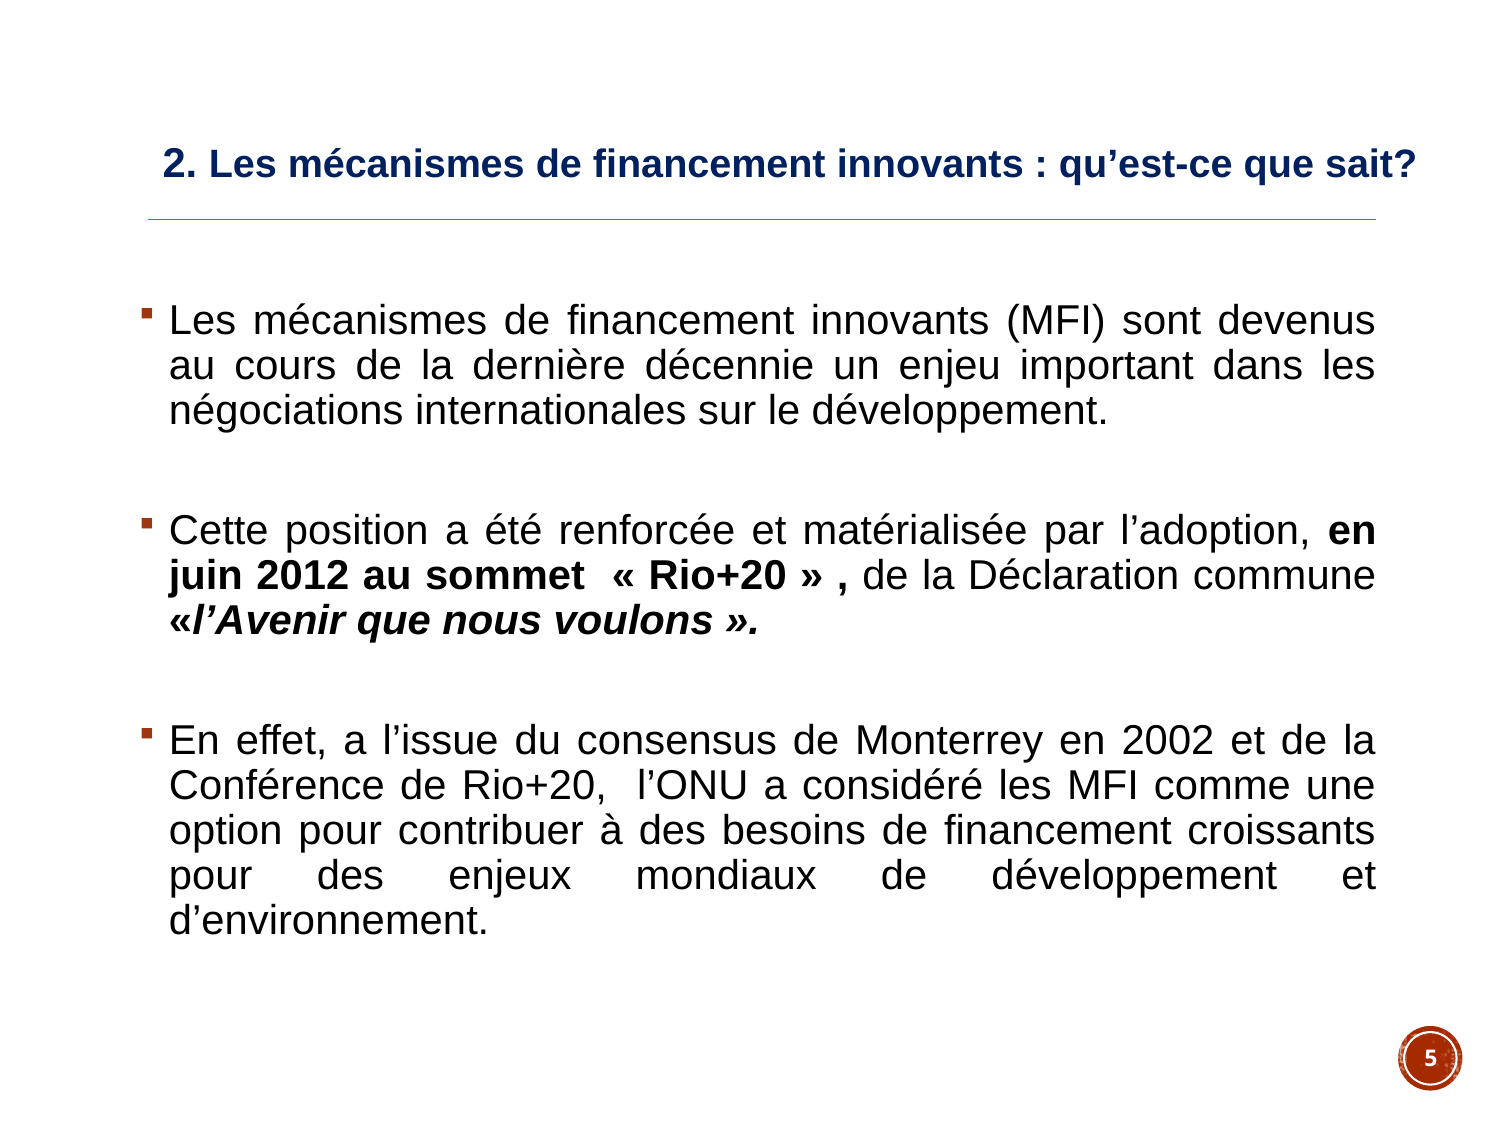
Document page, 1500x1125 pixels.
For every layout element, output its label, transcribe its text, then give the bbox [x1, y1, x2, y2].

list Les mécanismes de financement innovants (MFI) sont devenus au cours de la dernière décennie un enjeu important dans les négociations internationales sur le développement. Cette position a été renforcée et matérialisée par l’adoption, en juin 2012 au sommet « Rio+20 » , de la Déclaration commune «l’Avenir que nous voulons ». En effet, a l’issue du consensus de Monterrey en 2002 et de la Conférence de Rio+20, l’ONU a considéré les MFI comme une option pour contribuer à des besoins de financement croissants pour des enjeux mondiaux de développement et d’environnement. [123, 290, 1392, 982]
title 2. Les mécanismes de financement innovants : qu’est-ce que sait? [147, 113, 1447, 219]
slide_number 5 [1391, 1028, 1471, 1089]
